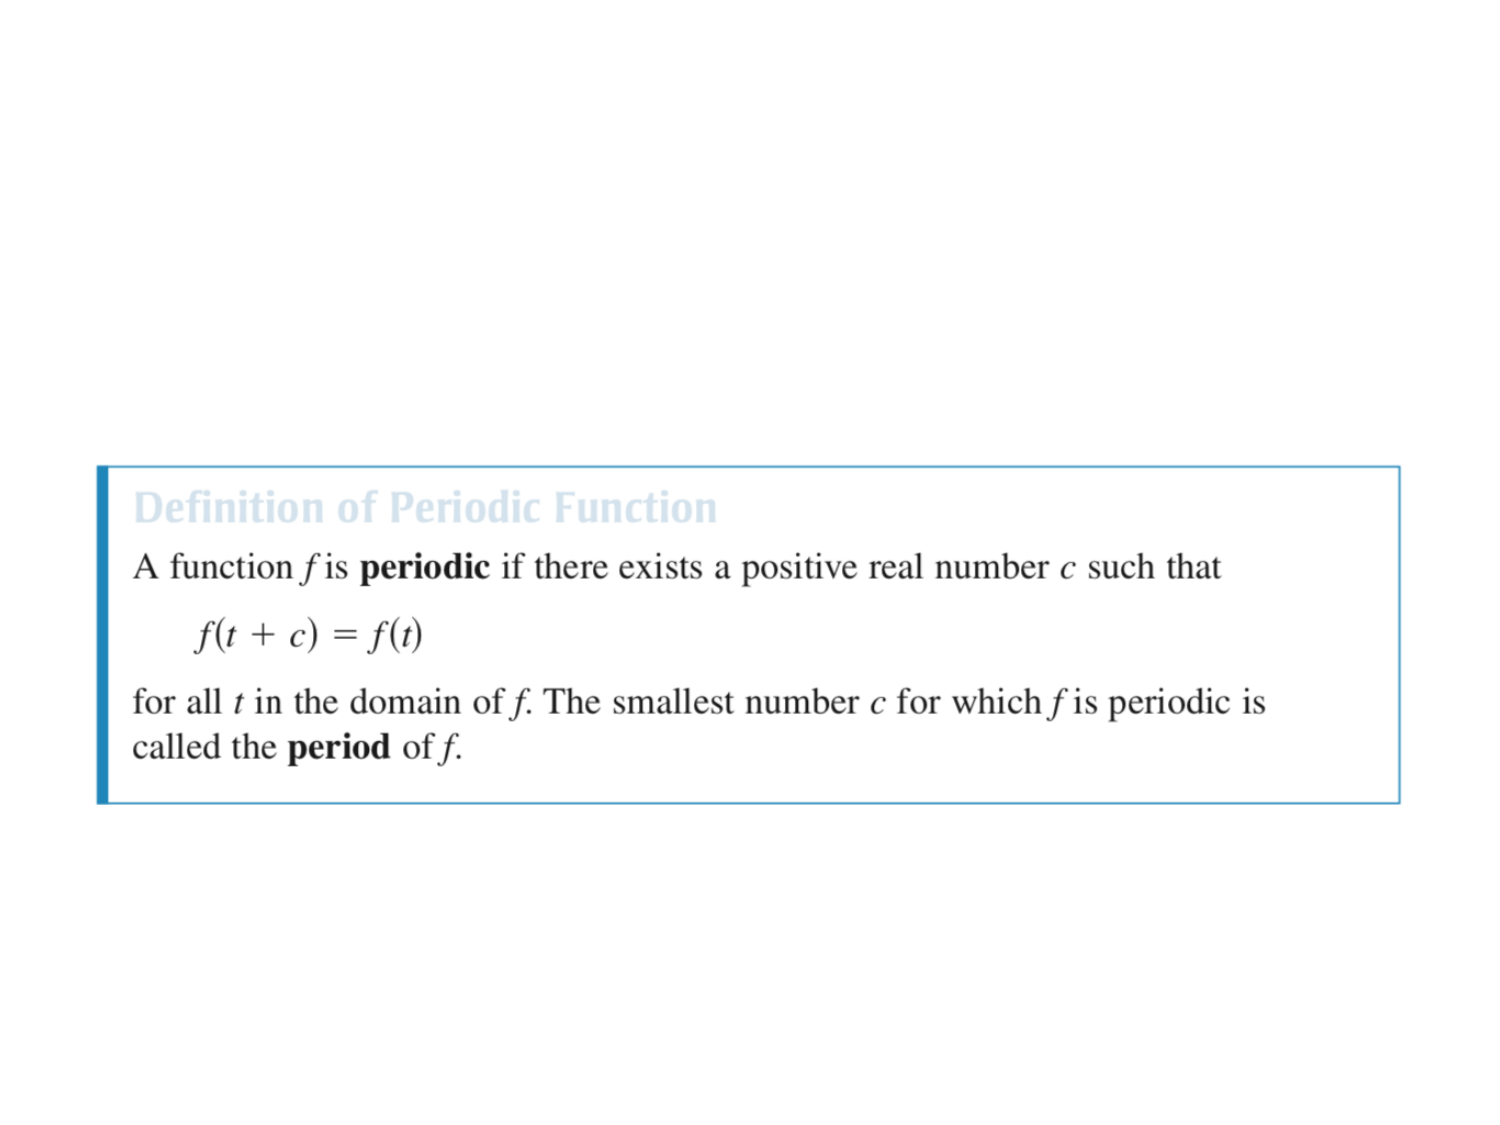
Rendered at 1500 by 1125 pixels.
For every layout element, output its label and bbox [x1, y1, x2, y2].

list [74, 262, 1426, 1006]
